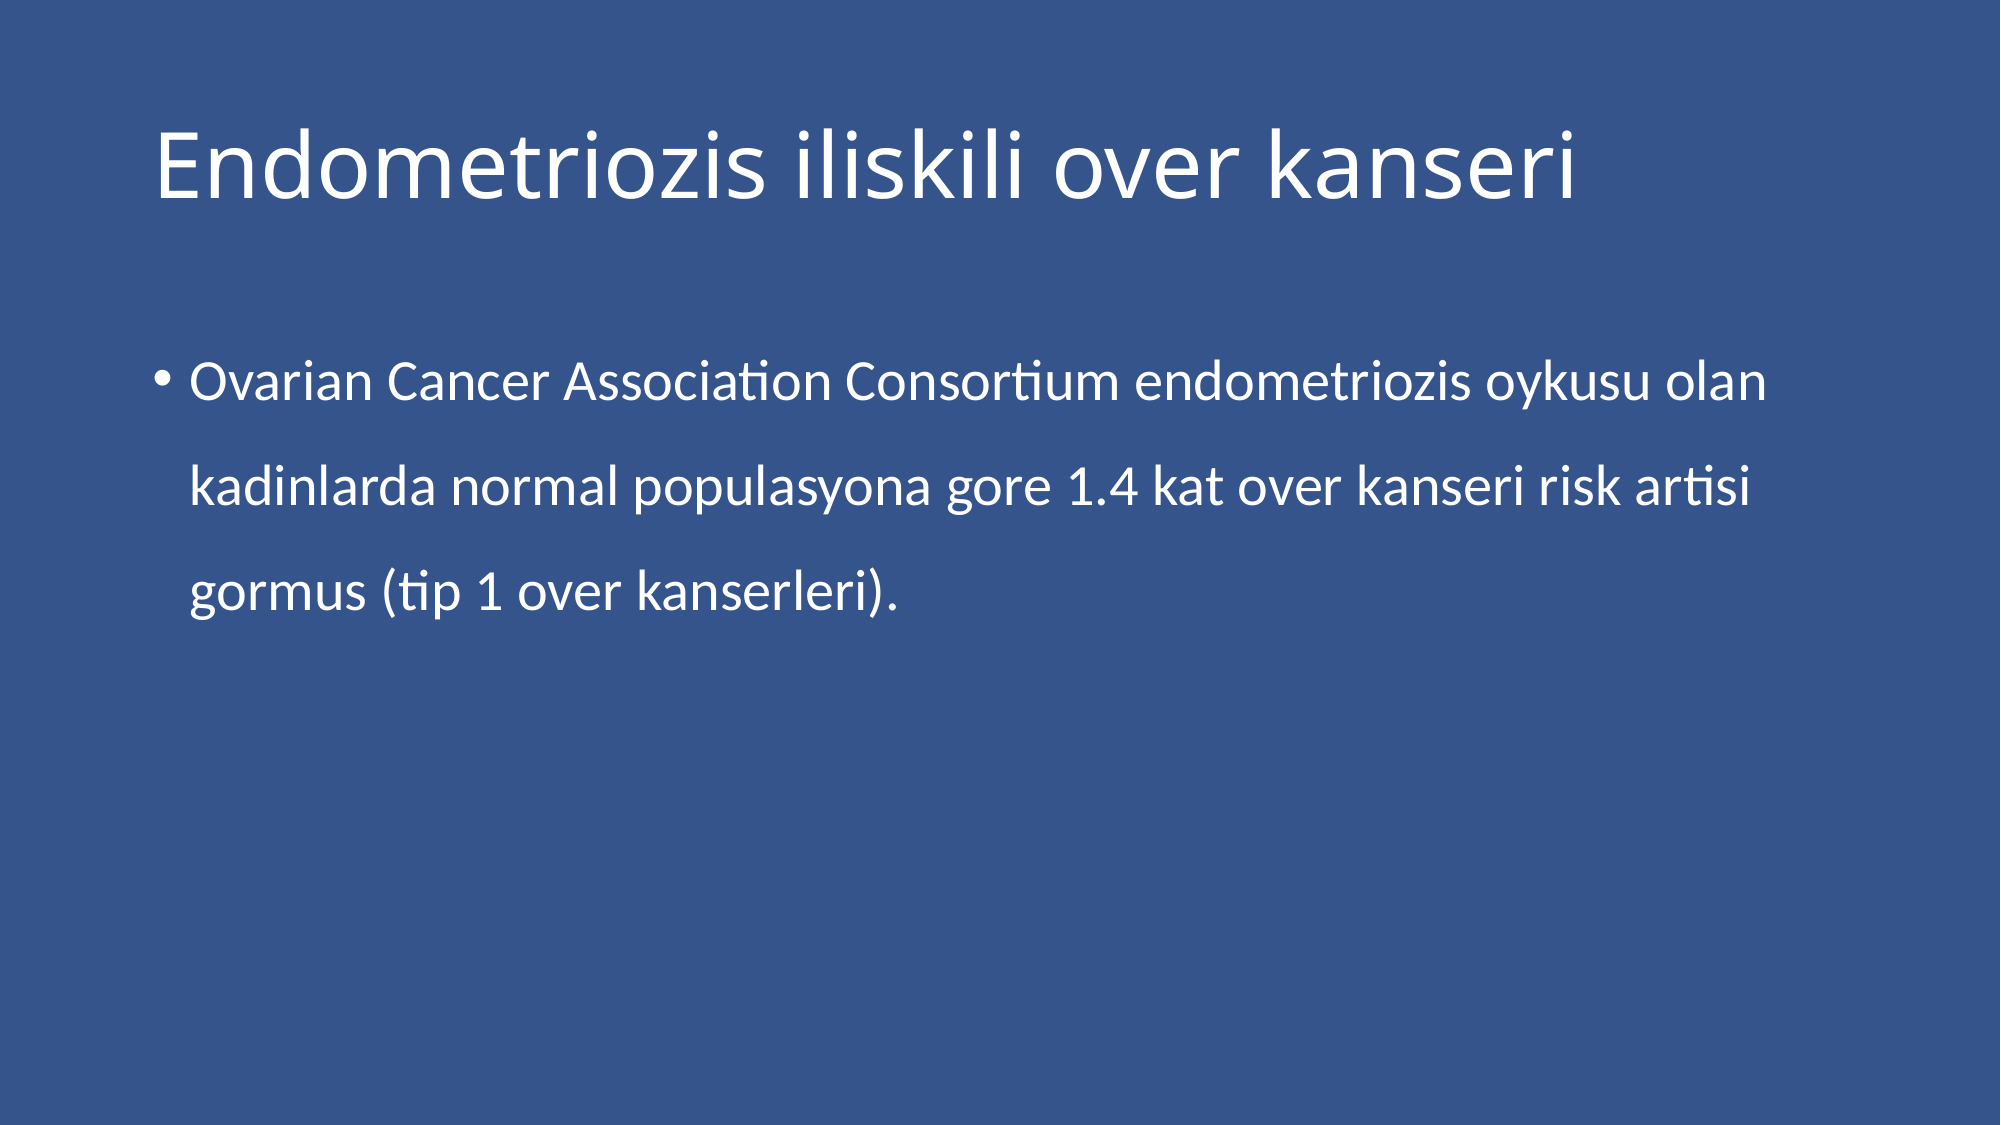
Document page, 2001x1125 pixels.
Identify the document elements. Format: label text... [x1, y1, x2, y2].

list Ovarian Cancer Association Consortium endometriozis oykusu olan kadinlarda normal populasyona gore 1.4 kat over kanseri risk artisi gormus (tip 1 over kanserleri). [137, 299, 1863, 1014]
title Endometriozis iliskili over kanseri [137, 59, 1863, 278]
